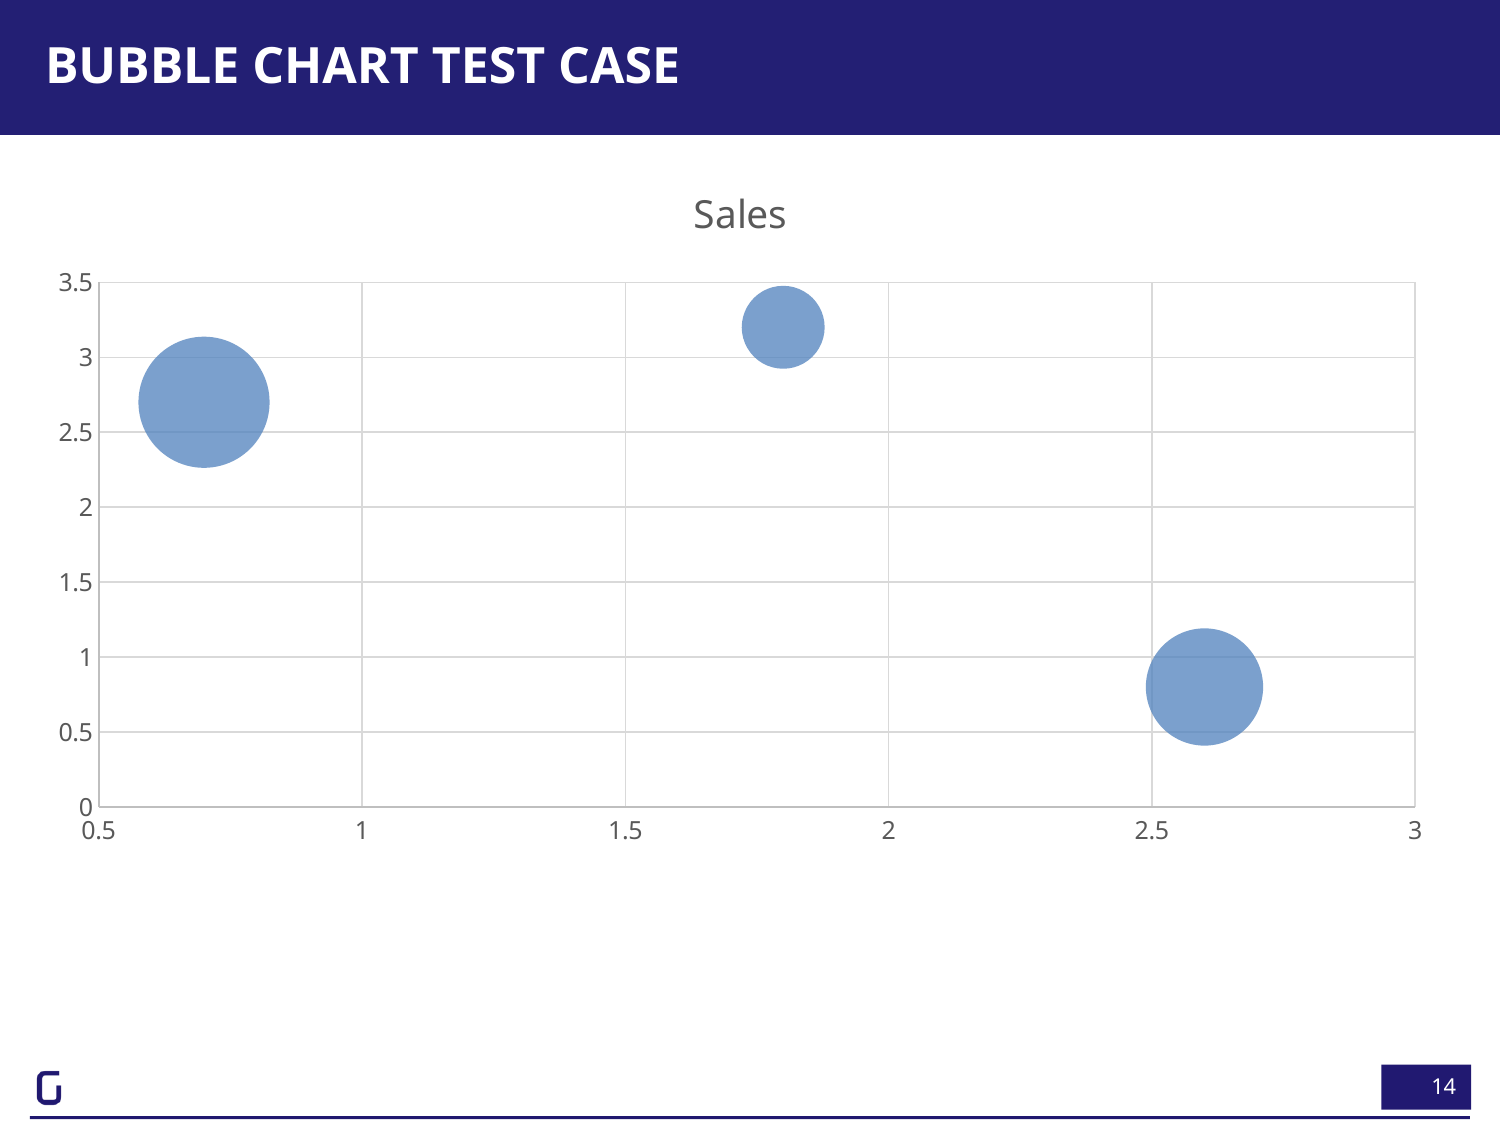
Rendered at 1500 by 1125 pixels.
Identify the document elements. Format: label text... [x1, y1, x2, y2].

title Bubble Chart Test Case [30, 15, 1470, 120]
chart [29, 152, 1451, 862]
picture [30, 1064, 67, 1110]
